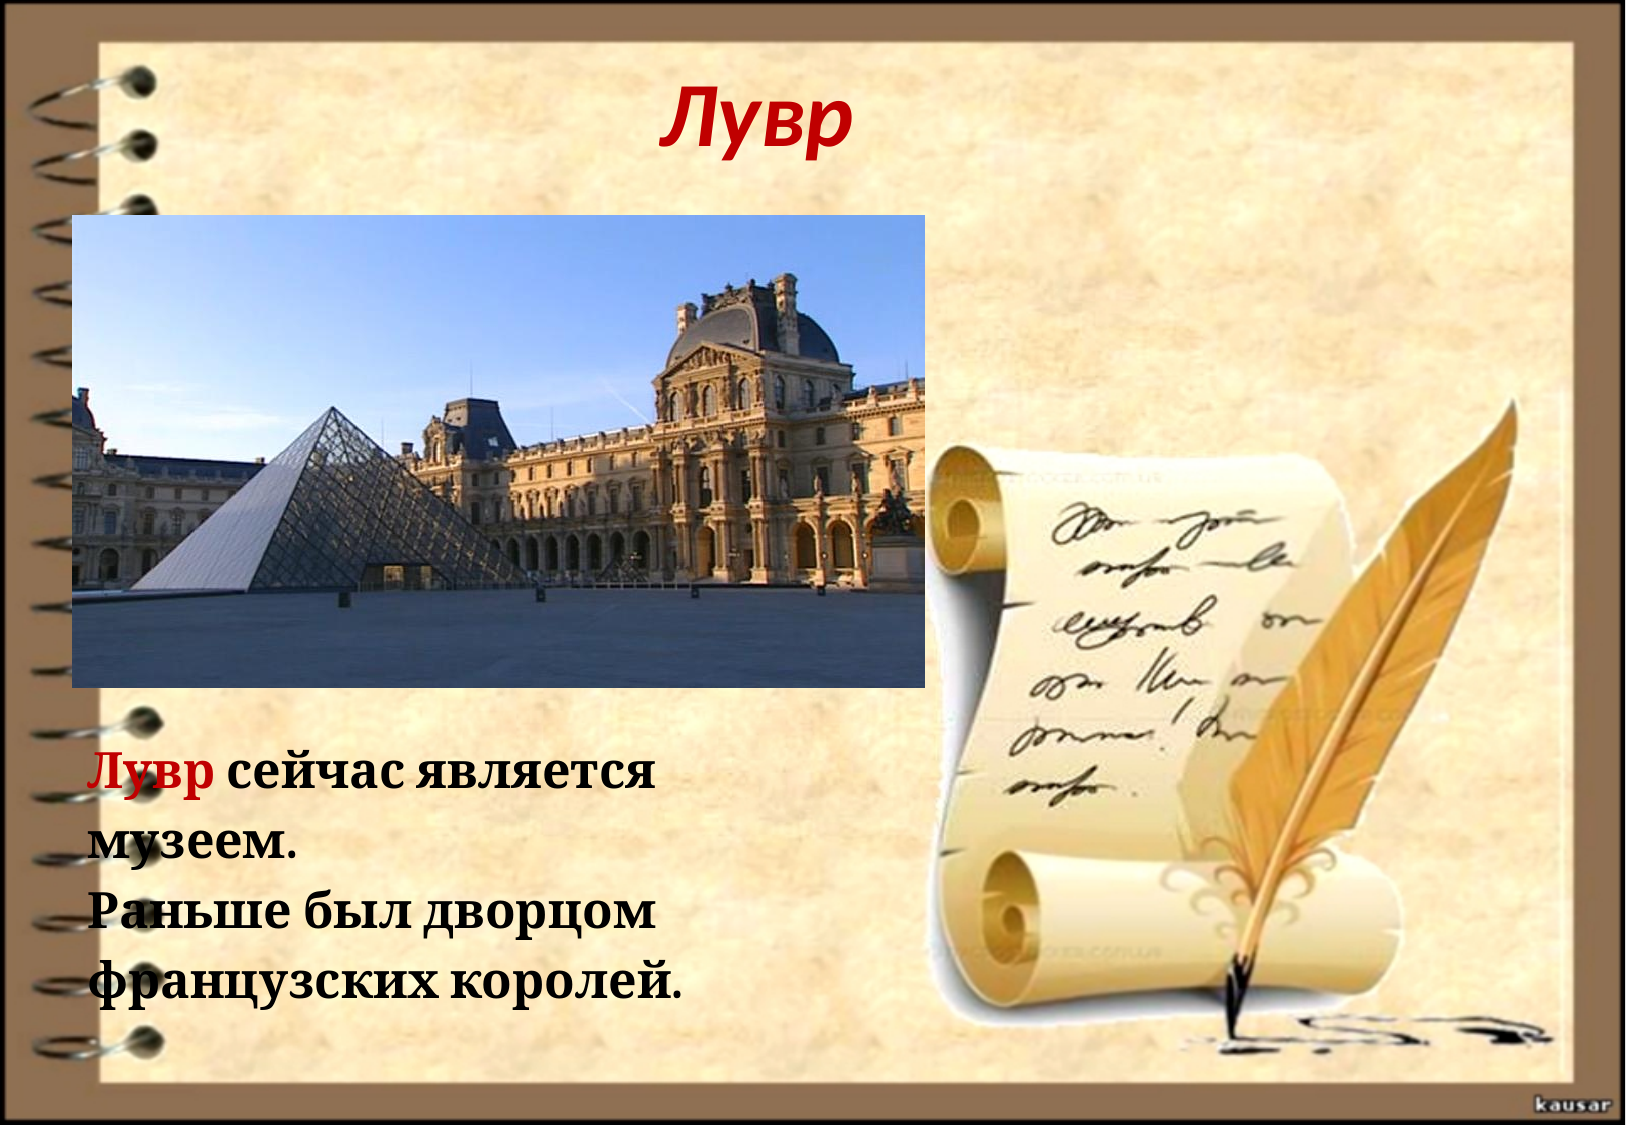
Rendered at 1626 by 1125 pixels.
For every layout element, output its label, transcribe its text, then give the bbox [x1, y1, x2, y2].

text_box Лувр [644, 46, 870, 172]
list Лувр сейчас является музеем. Раньше был дворцом французских королей. [72, 731, 1500, 910]
picture [0, 0, 1626, 1125]
